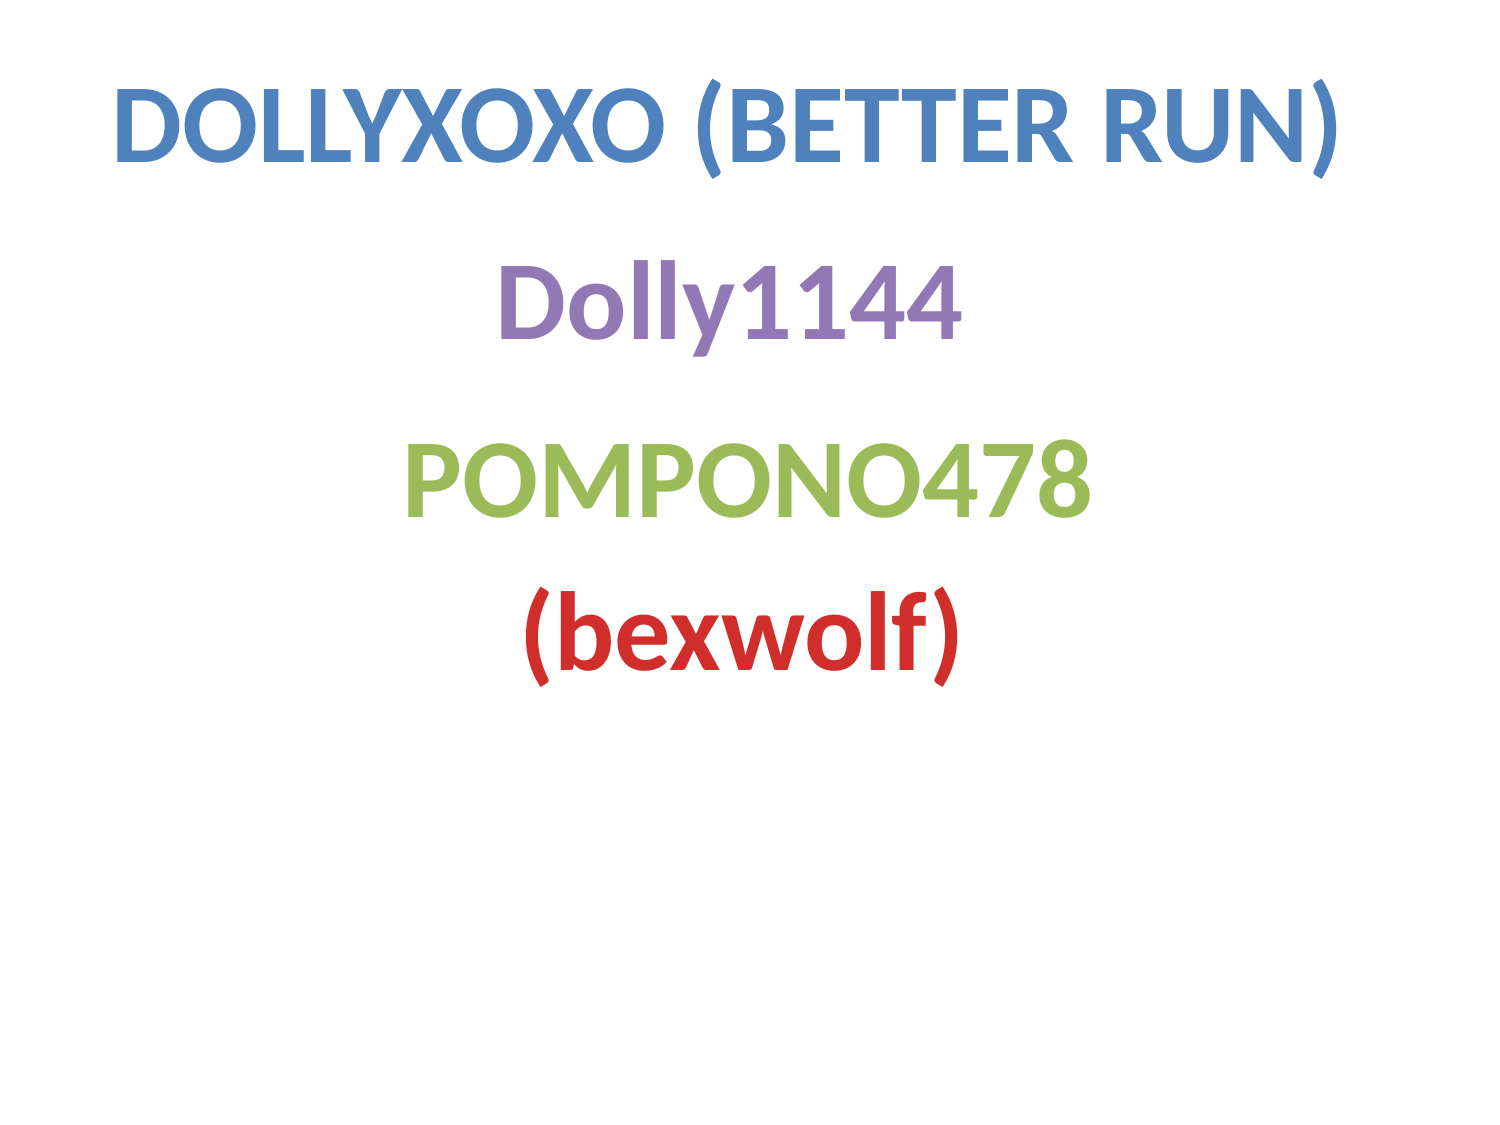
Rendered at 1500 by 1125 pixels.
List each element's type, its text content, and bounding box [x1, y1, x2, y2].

text_box Dolly1144 [480, 219, 979, 370]
text_box Dollyxoxo (better run) [96, 42, 1360, 193]
text_box (bexwolf) [503, 550, 980, 701]
text_box POMPONO478 [387, 397, 1109, 548]
